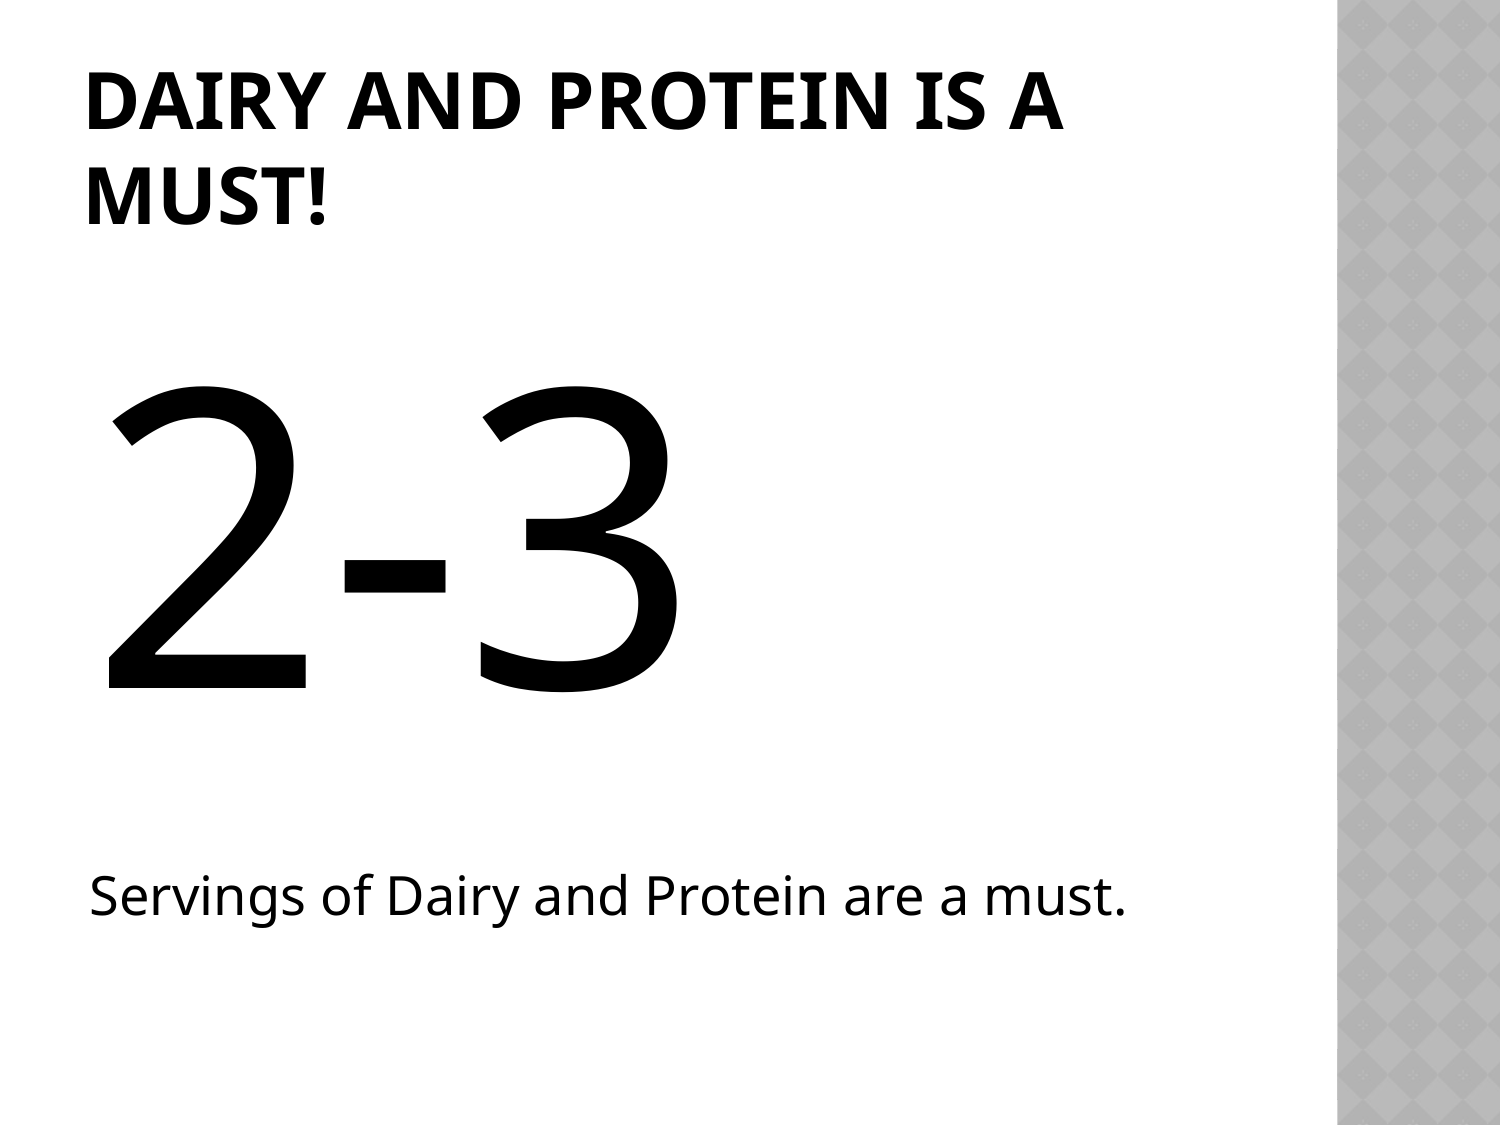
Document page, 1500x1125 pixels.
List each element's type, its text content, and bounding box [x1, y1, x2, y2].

list 2-3 Servings of Dairy and Protein are a must. [75, 264, 1263, 1059]
title Dairy and Protein is a MUST! [75, 52, 1263, 240]
